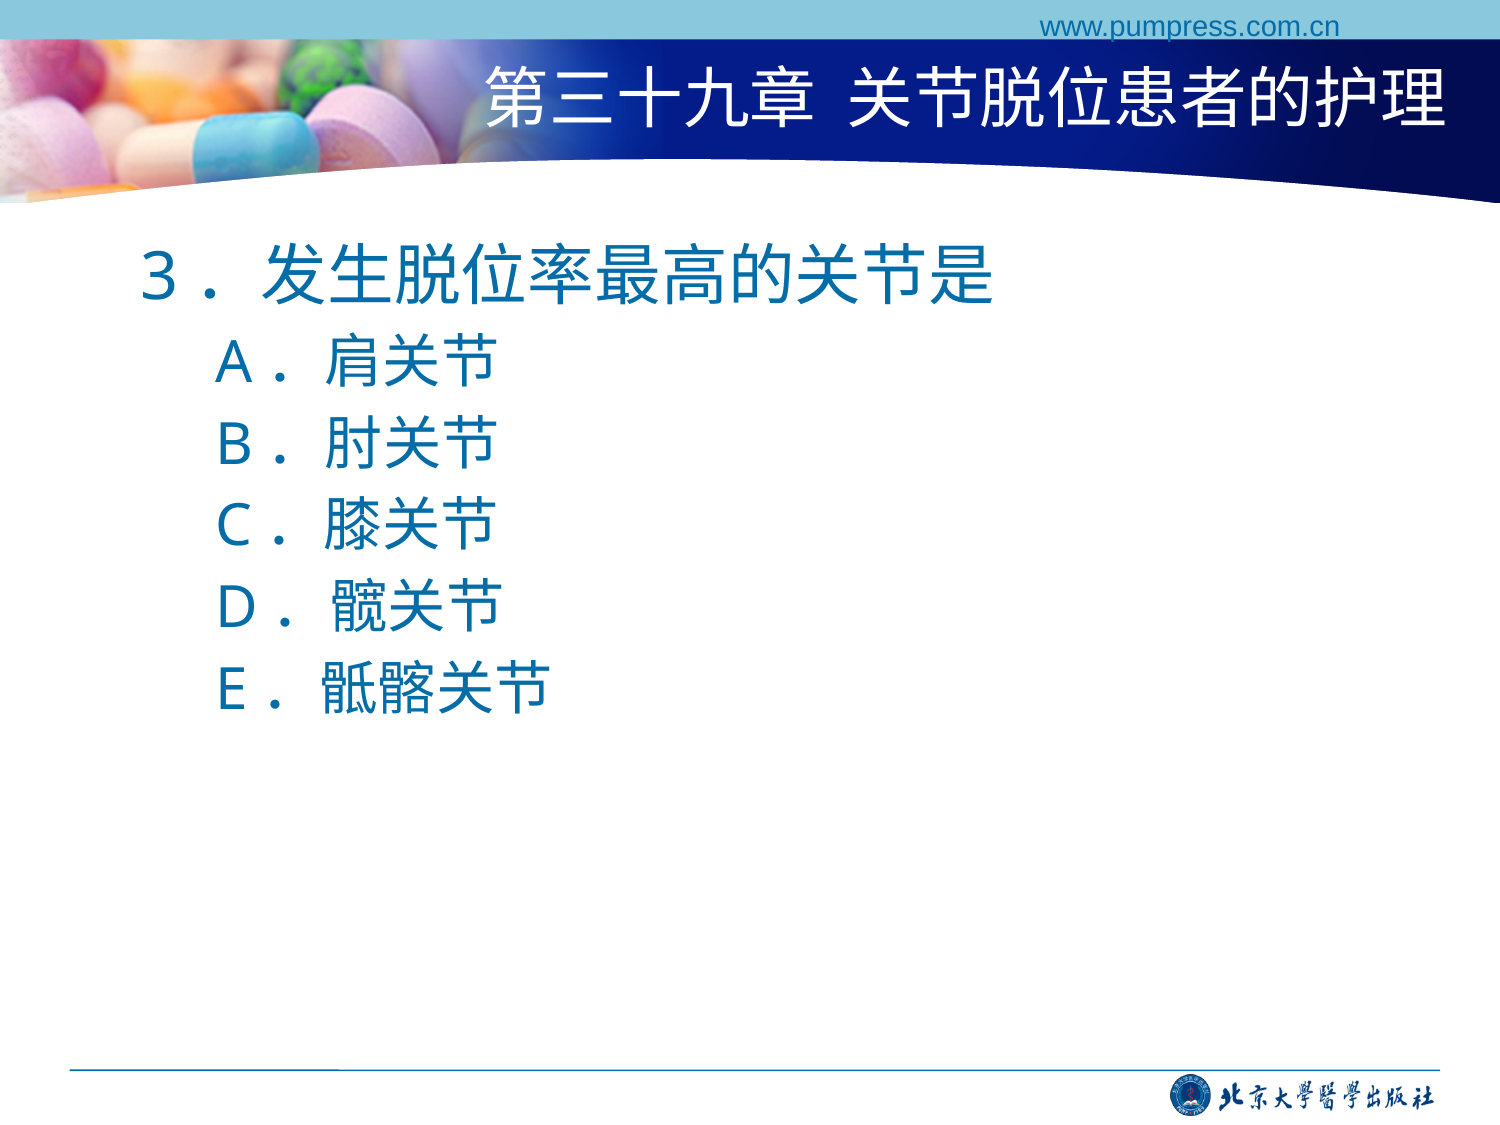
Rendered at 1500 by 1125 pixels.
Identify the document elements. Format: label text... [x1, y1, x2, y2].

list 3．发生脱位率最高的关节是 A．肩关节 B．肘关节 C．膝关节 D．髋关节 E．骶髂关节 [49, 224, 1463, 1026]
picture [0, 40, 1500, 203]
slide_number www.pumpress.com.cn [1025, 0, 1463, 38]
picture [1170, 1074, 1436, 1118]
title 第三十九章 关节脱位患者的护理 [137, 49, 1463, 143]
